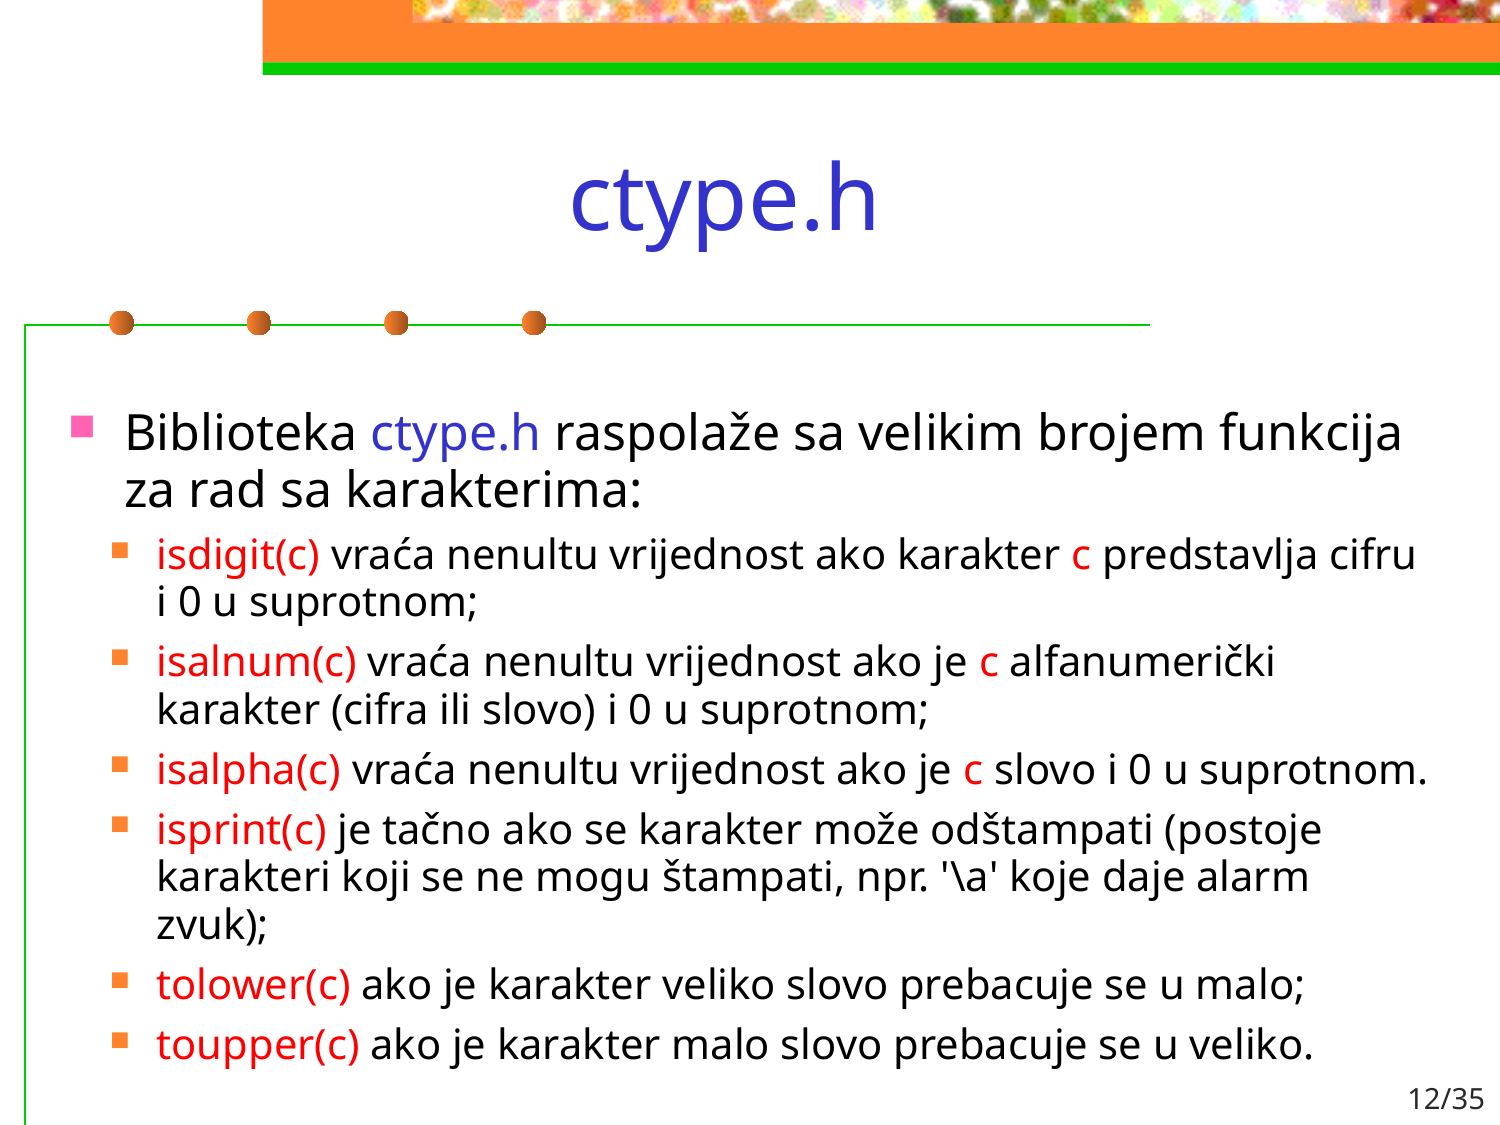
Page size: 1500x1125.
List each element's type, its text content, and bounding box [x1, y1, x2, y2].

picture [412, 0, 1500, 23]
list Biblioteka ctype.h raspolaže sa velikim brojem funkcija za rad sa karakterima: isdigit(c) vraća nenultu vrijednost ako karakter c predstavlja cifru i 0 u suprotnom; isalnum(c) vraća nenultu vrijednost ako je c alfanumerički karakter (cifra ili slovo) i 0 u suprotnom; isalpha(c) vraća nenultu vrijednost ako je c slovo i 0 u suprotnom. isprint(c) je tačno ako se karakter može odštampati (postoje karakteri koji se ne mogu štampati, npr. '\a' koje daje alarm zvuk); tolower(c) ako je karakter veliko slovo prebacuje se u malo; toupper(c) ako je karakter malo slovo prebacuje se u veliko. [53, 397, 1447, 1012]
text_box 12/35 [1374, 1072, 1500, 1123]
title ctype.h [87, 99, 1363, 288]
